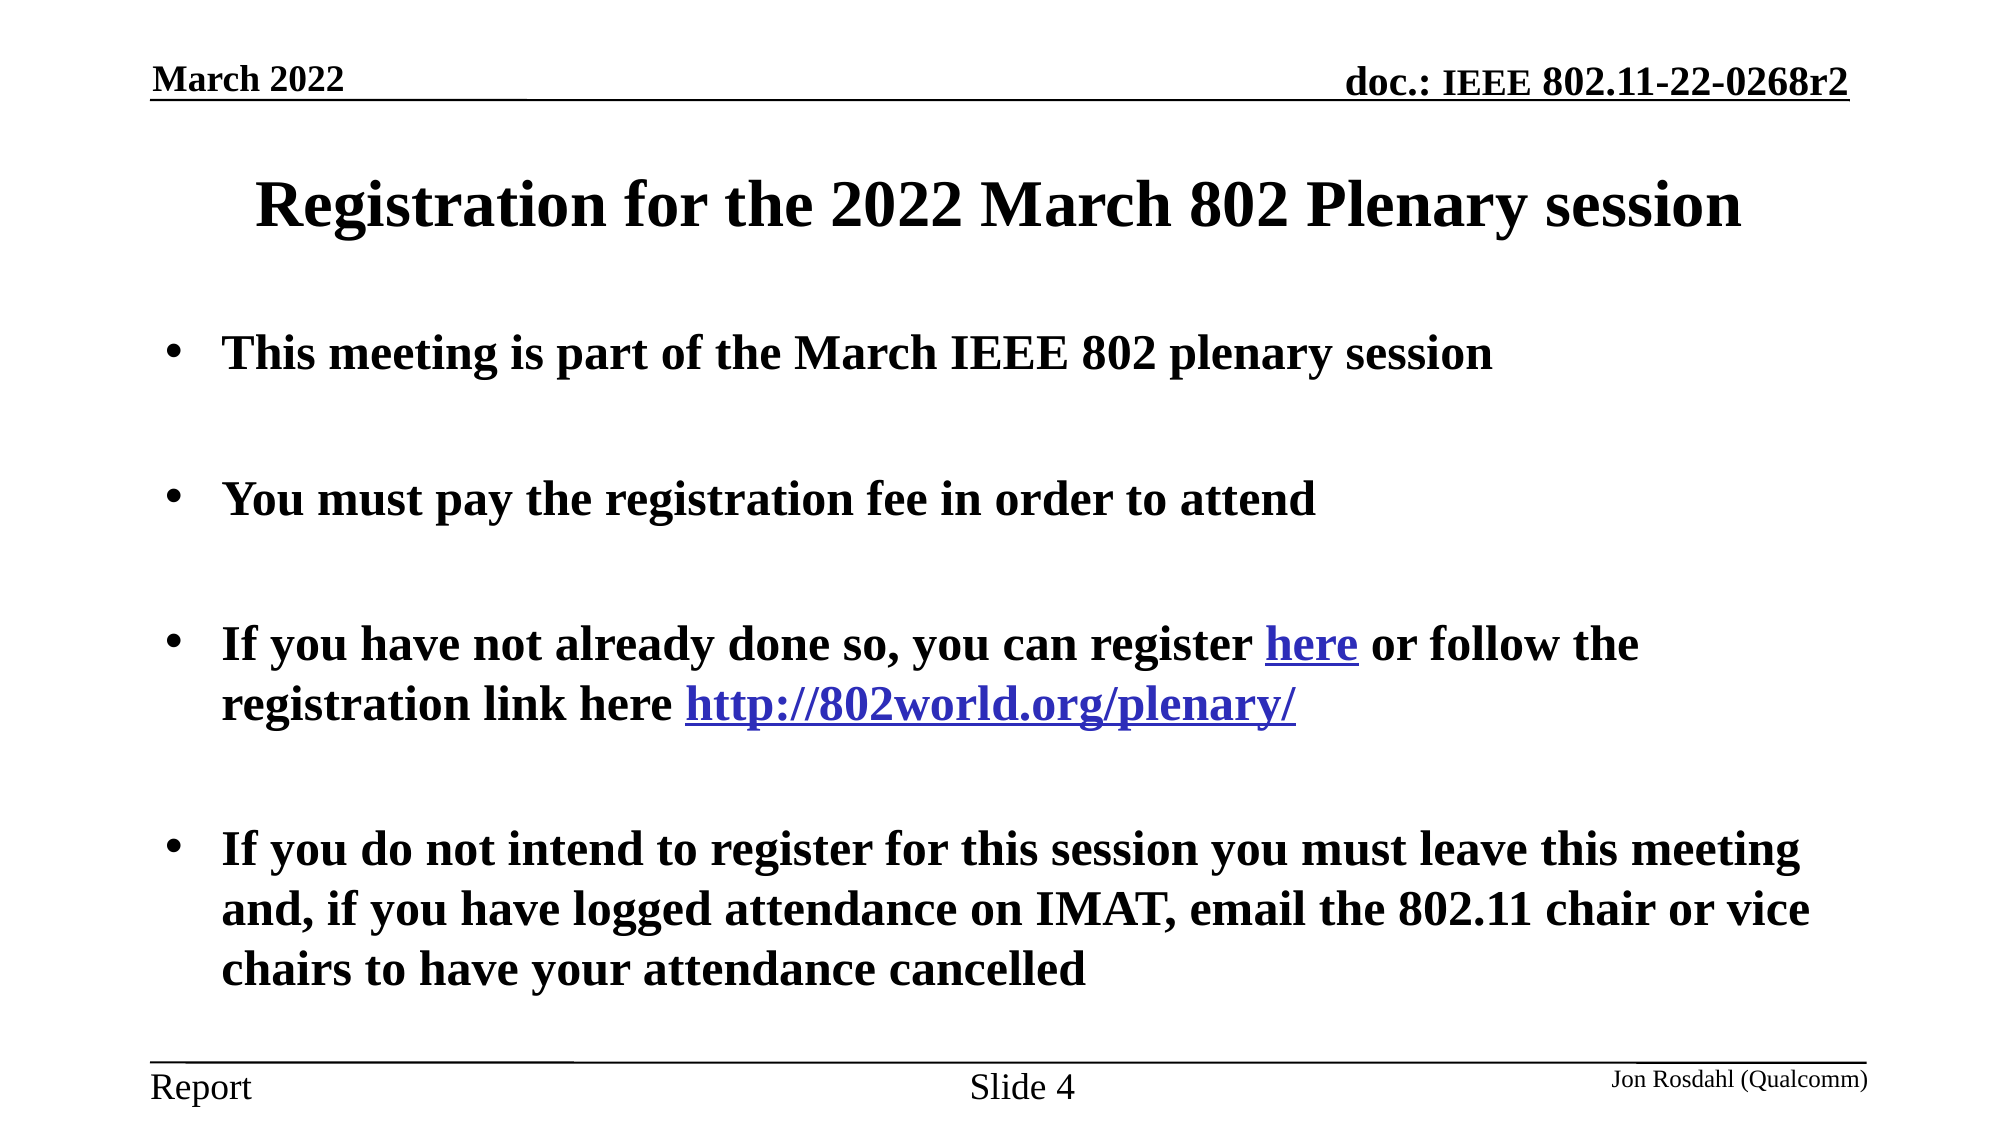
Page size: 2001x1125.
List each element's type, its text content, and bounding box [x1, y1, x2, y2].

slide_number Slide 4 [950, 1061, 1095, 1125]
footer Jon Rosdahl (Qualcomm) [1171, 1061, 1869, 1093]
title Registration for the 2022 March 802 Plenary session [149, 112, 1850, 288]
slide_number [152, 54, 563, 100]
list This meeting is part of the March IEEE 802 plenary session You must pay the registration fee in order to attend If you have not already done so, you can register here or follow the registration link here http://802world.org/plenary/ If you do not intend to register for this session you must leave this meeting and, if you have logged attendance on IMAT, email the 802.11 chair or vice chairs to have your attendance cancelled [149, 312, 1850, 1063]
